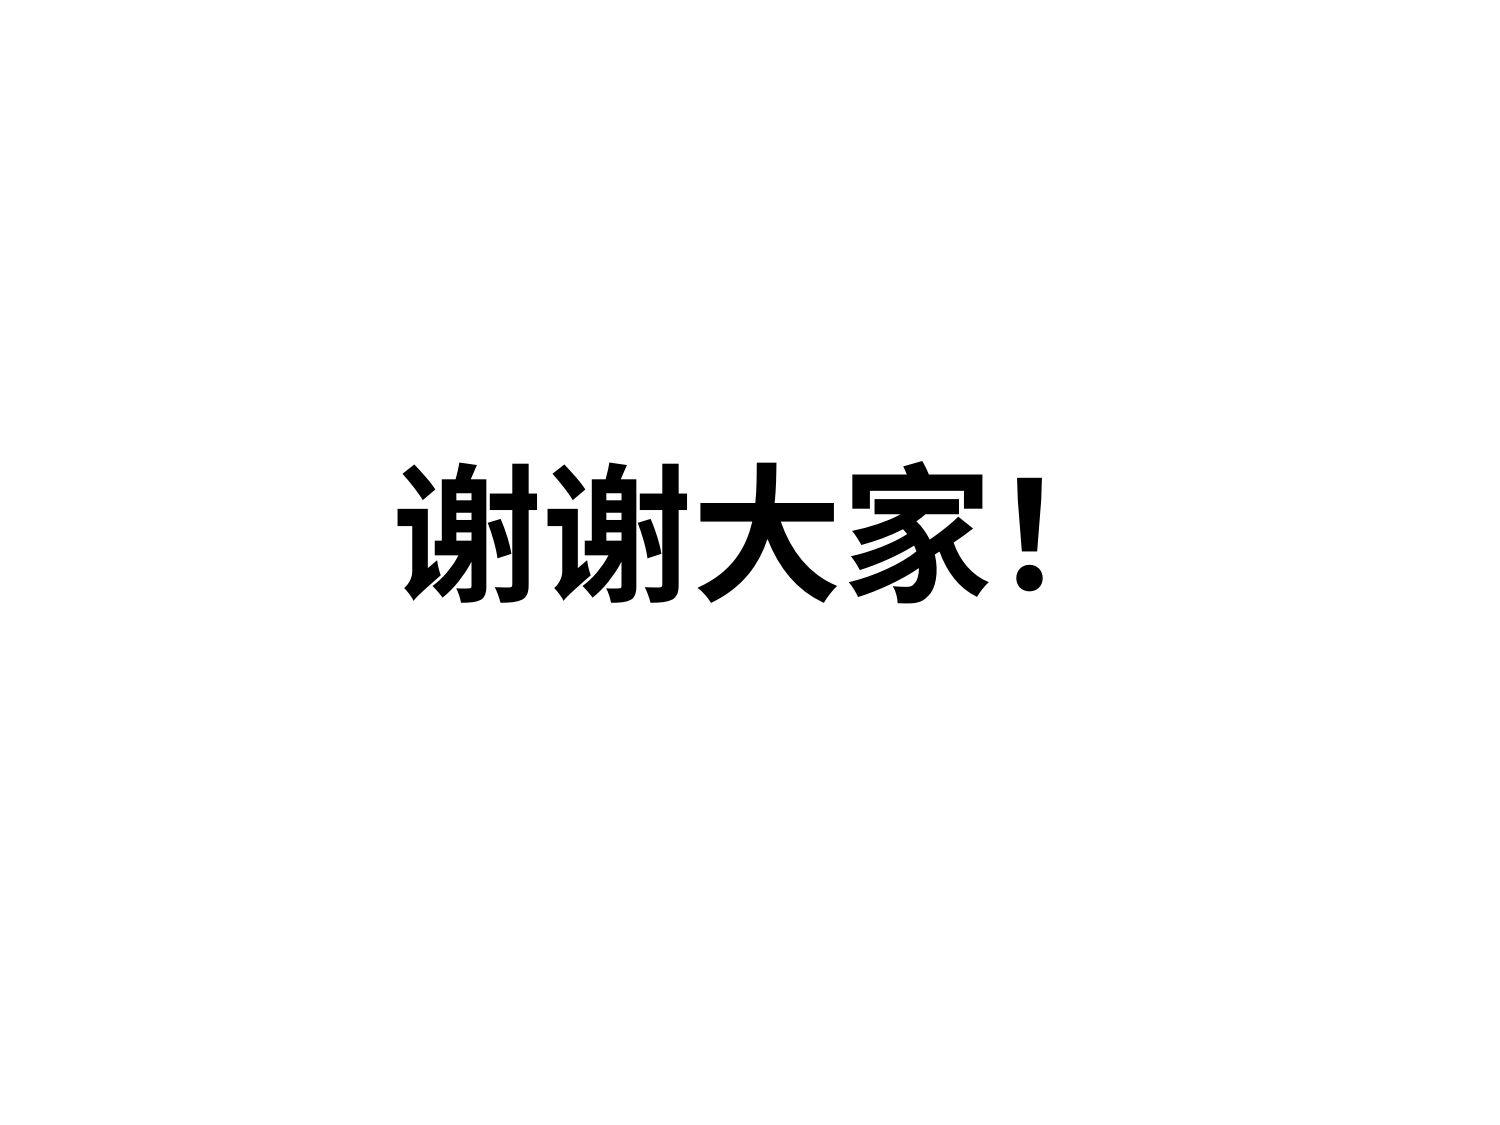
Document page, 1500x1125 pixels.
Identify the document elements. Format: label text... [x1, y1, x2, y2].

text_box 谢谢大家！ [292, 433, 1243, 629]
